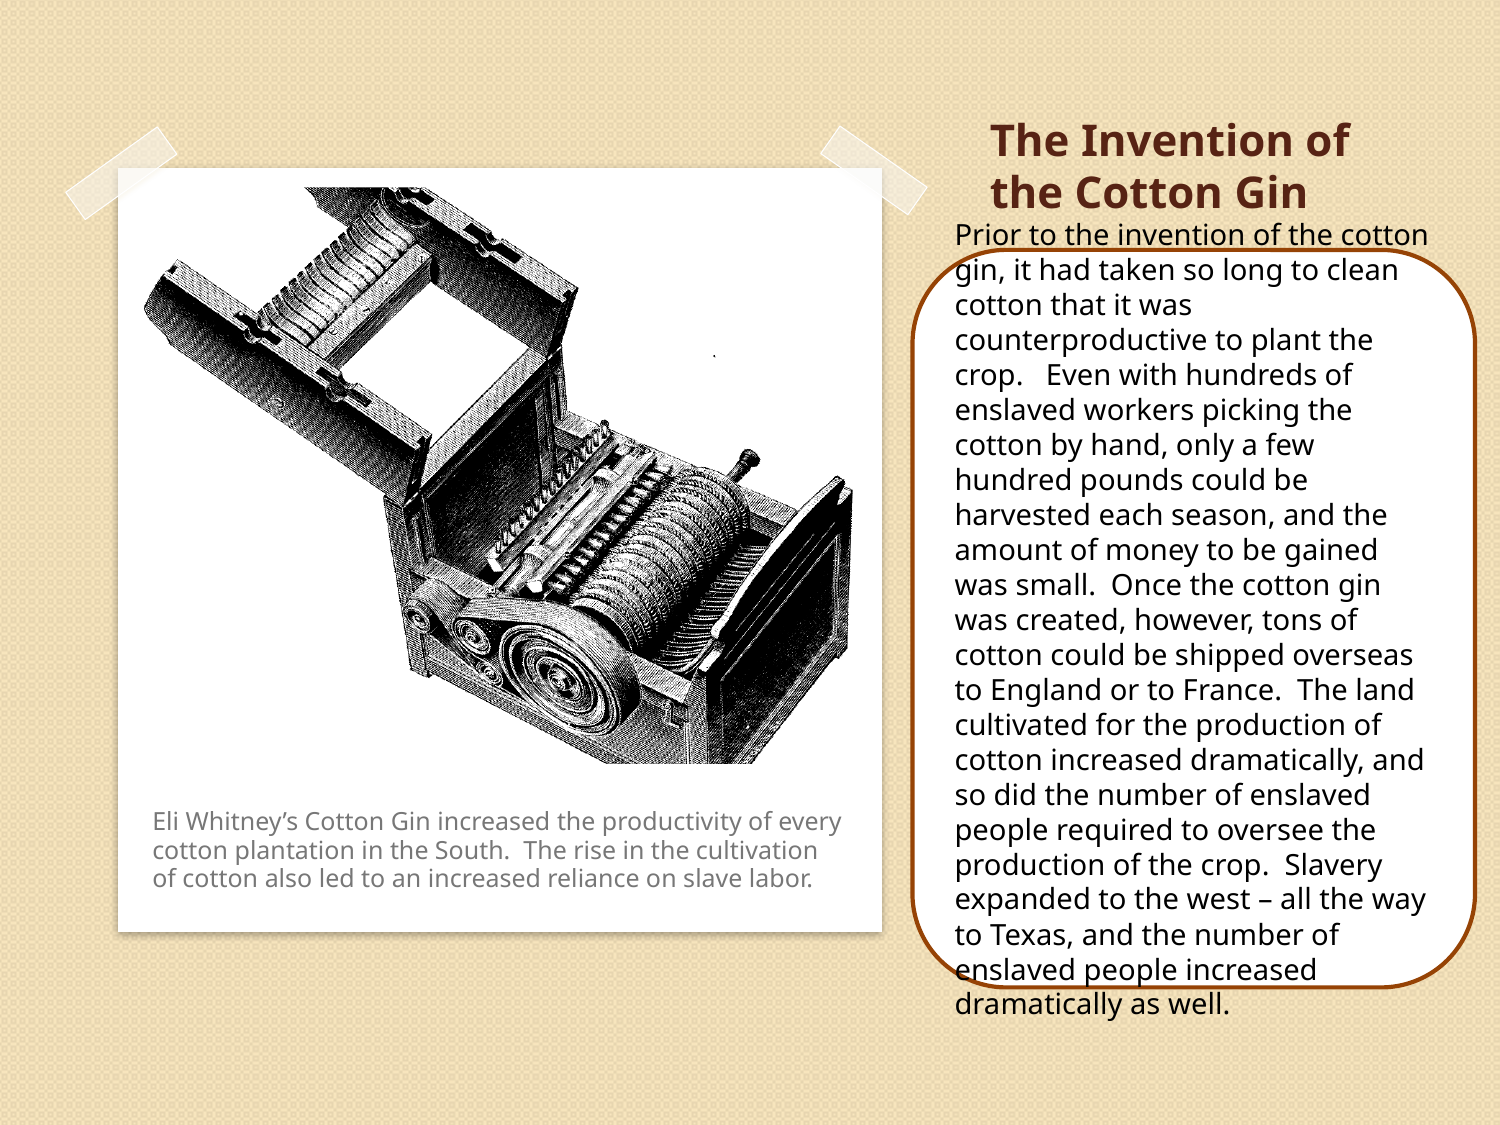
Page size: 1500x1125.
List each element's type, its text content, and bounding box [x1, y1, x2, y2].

text_box Prior to the invention of the cotton gin, it had taken so long to clean cotton that it was counterproductive to plant the crop. Even with hundreds of enslaved workers picking the cotton by hand, only a few hundred pounds could be harvested each season, and the amount of money to be gained was small. Once the cotton gin was created, however, tons of cotton could be shipped overseas to England or to France. The land cultivated for the production of cotton increased dramatically, and so did the number of enslaved people required to oversee the production of the crop. Slavery expanded to the west – all the way to Texas, and the number of enslaved people increased dramatically as well. [910, 247, 1478, 990]
list Eli Whitney’s Cotton Gin increased the productivity of every cotton plantation in the South. The rise in the cultivation of cotton also led to an increased reliance on slave labor. [137, 787, 863, 913]
picture [137, 187, 863, 765]
title The Invention of the Cotton Gin [975, 87, 1425, 225]
